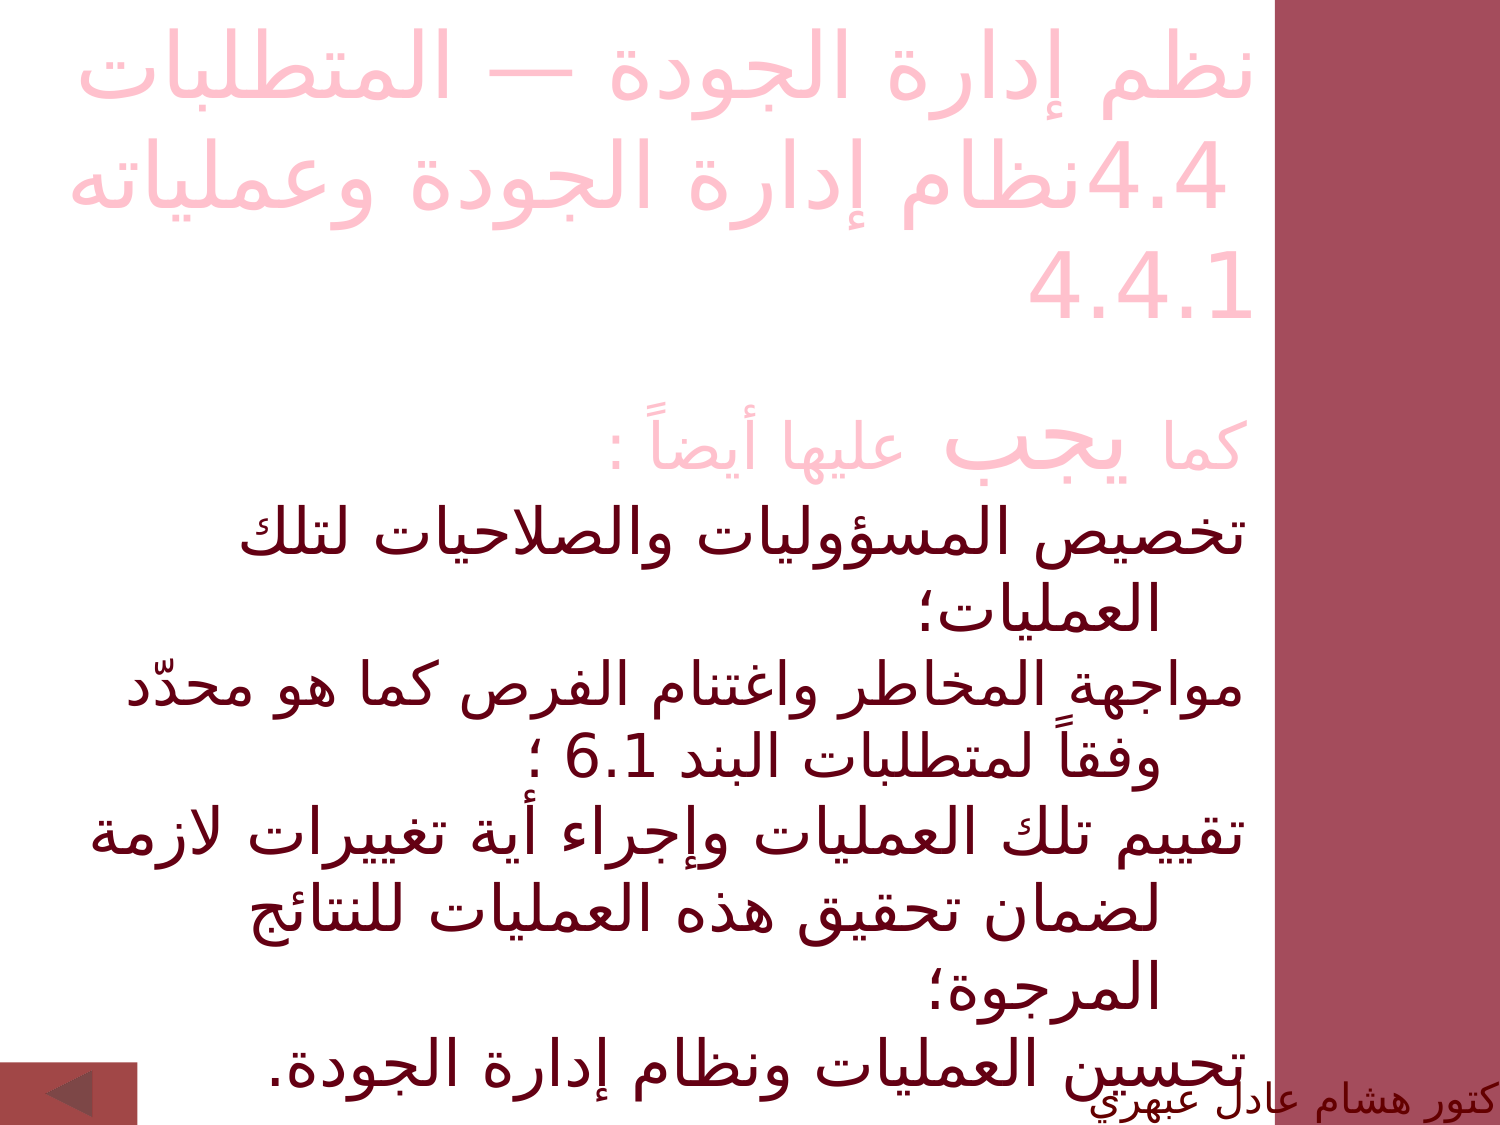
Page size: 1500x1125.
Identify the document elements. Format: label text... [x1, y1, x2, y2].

text_box نظم إدارة الجودة — المتطلبات 4.4نظام إدارة الجودة وعملياته 4.4.1 [0, 0, 1275, 345]
text_box كما يجب عليها أيضاً : تخصيص المسؤوليات والصلاحيات لتلك العمليات؛ مواجهة المخاطر واغتنام الفرص كما هو محدّد وفقاً لمتطلبات البند 6.1 ؛ تقييم تلك العمليات وإجراء أية تغييرات لازمة لضمان تحقيق هذه العمليات للنتائج المرجوة؛ تحسين العمليات ونظام إدارة الجودة. [12, 362, 1263, 1107]
text_box [1273, 0, 1500, 1064]
text_box الدكتور هشام عادل عبهري [1073, 1064, 1500, 1125]
text_box [0, 1060, 140, 1125]
